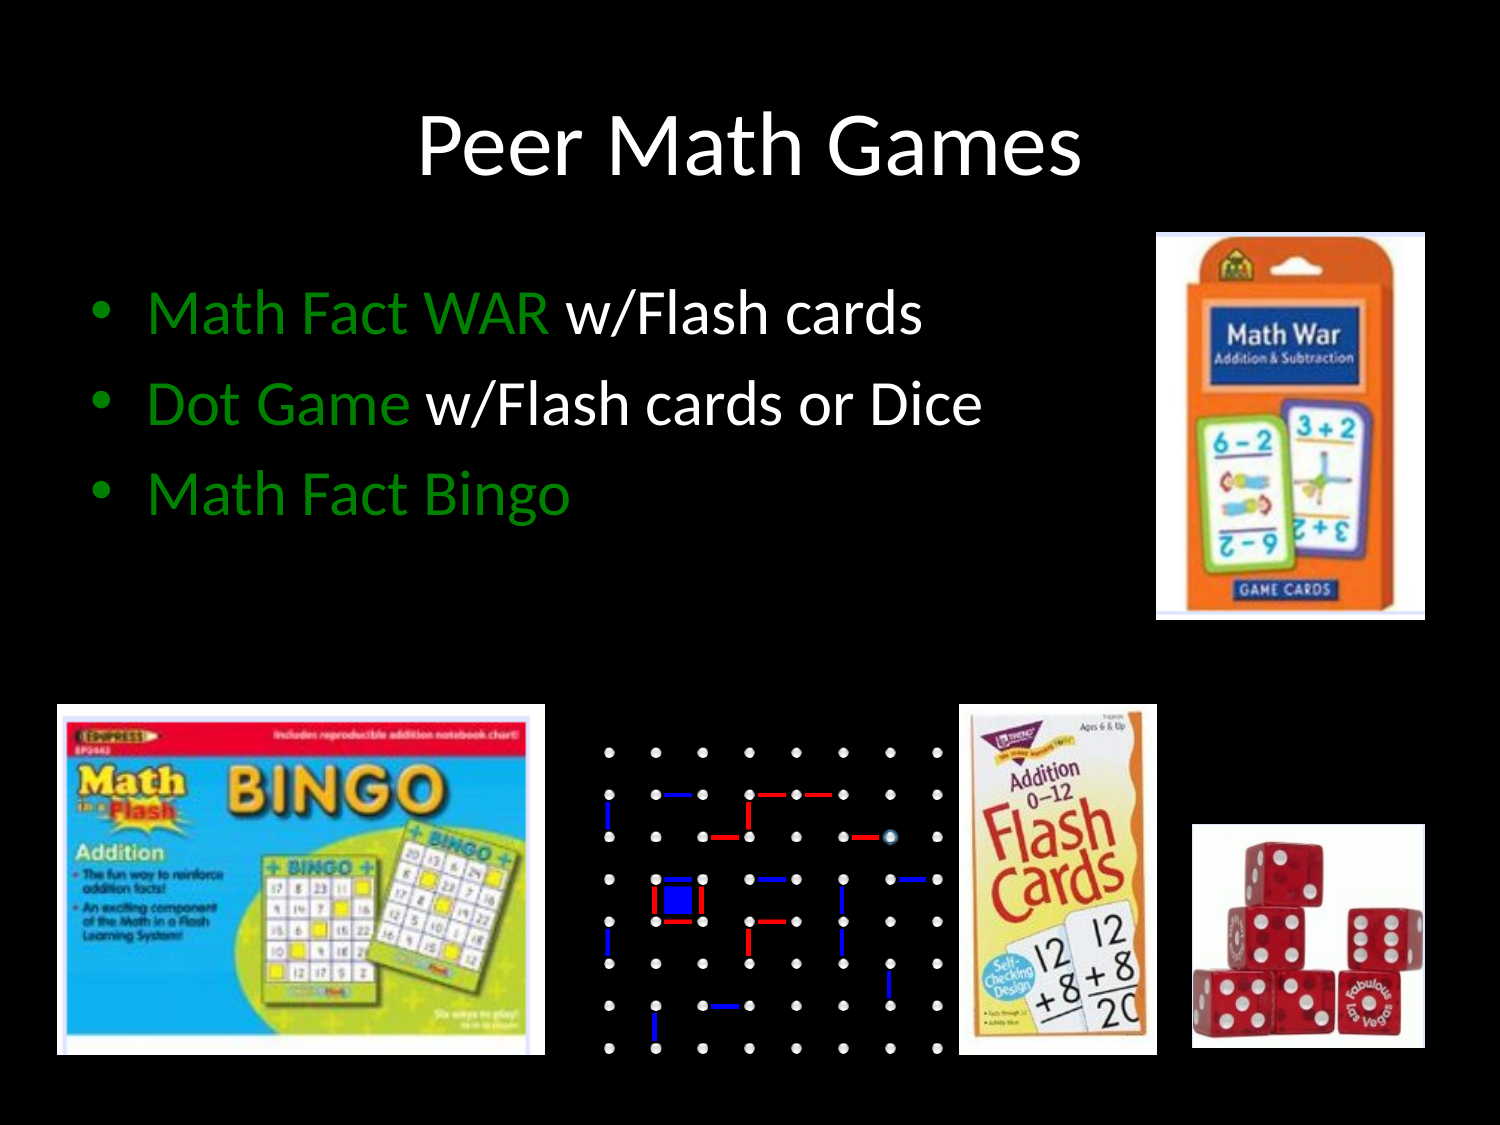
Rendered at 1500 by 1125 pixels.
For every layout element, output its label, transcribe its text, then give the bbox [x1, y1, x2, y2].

picture [1192, 824, 1426, 1048]
list Math Fact WAR w/Flash cards Dot Game w/Flash cards or Dice Math Fact Bingo [75, 262, 1425, 1005]
picture [594, 739, 956, 1055]
picture [1156, 232, 1426, 621]
picture [57, 703, 545, 1055]
picture [958, 703, 1157, 1055]
title Peer Math Games [75, 45, 1425, 233]
